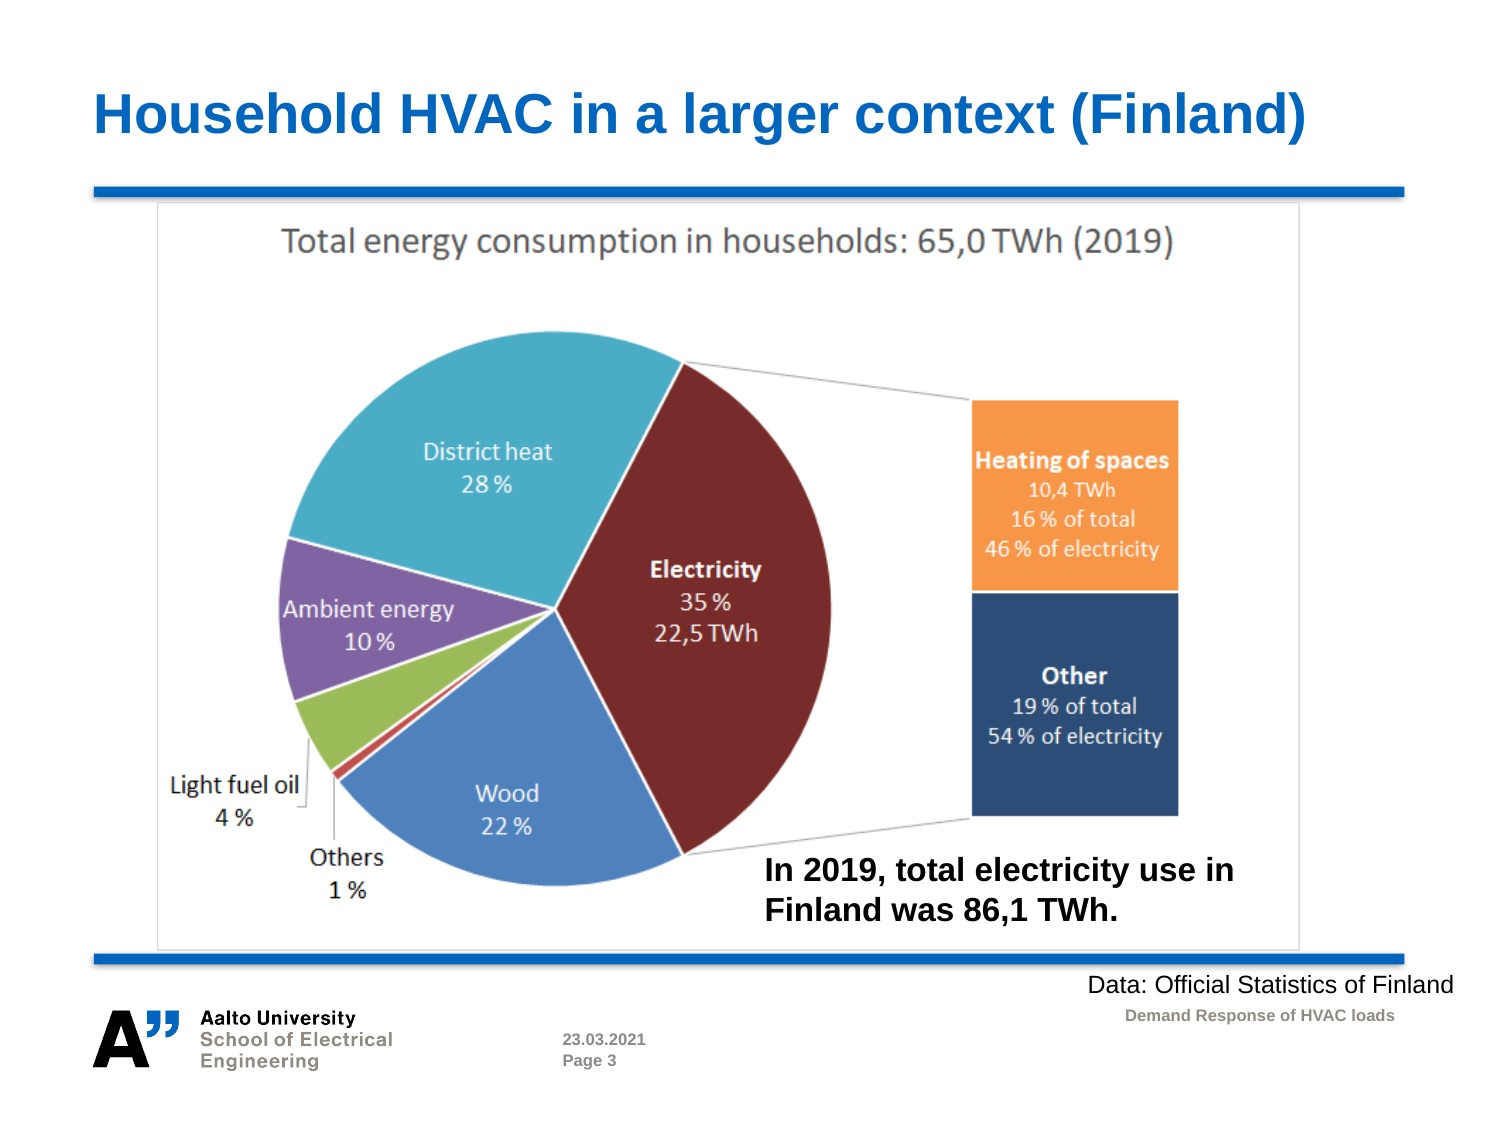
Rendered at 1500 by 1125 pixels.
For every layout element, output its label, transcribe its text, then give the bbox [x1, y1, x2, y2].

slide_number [562, 1029, 816, 1050]
picture [157, 202, 1300, 951]
list Demand Response of HVAC loads [1125, 1008, 1405, 1071]
slide_number Page 3 [562, 1050, 816, 1071]
picture [35, 953, 449, 1125]
title Household HVAC in a larger context (Finland) [93, 77, 1500, 225]
text_box Data: Official Statistics of Finland [1072, 961, 1496, 1007]
